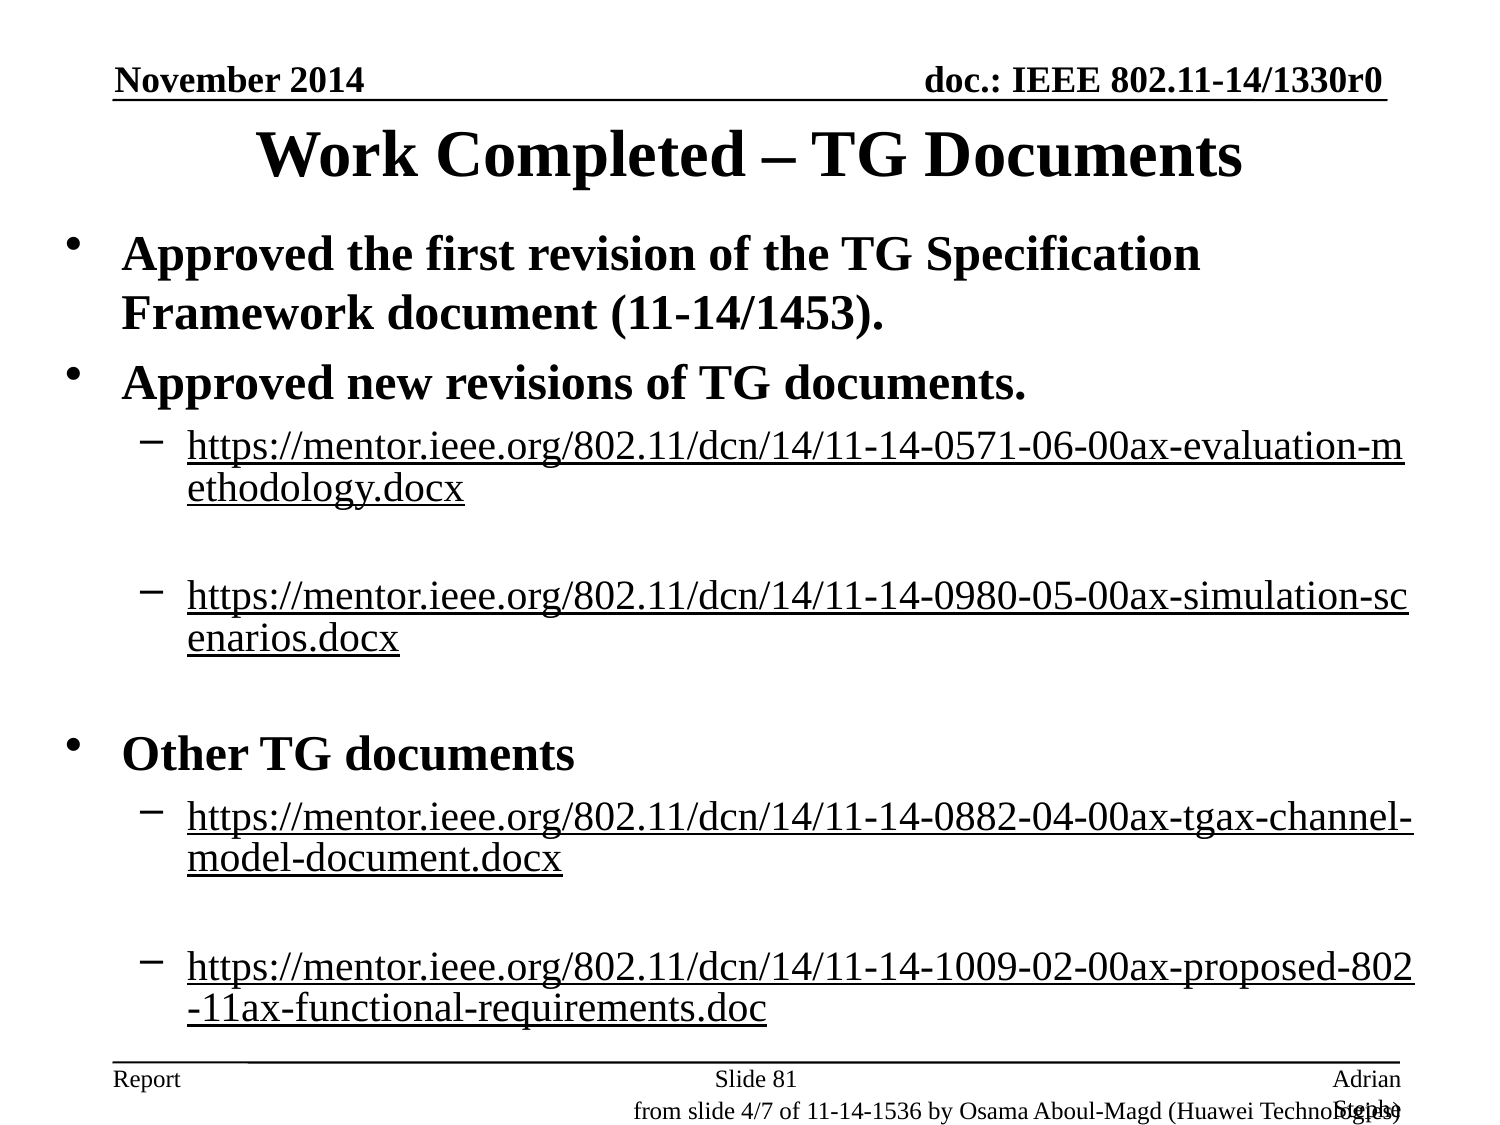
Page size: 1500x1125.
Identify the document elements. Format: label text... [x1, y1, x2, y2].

title Work Completed – TG Documents [112, 62, 1388, 212]
text_box from slide 4/7 of 11-14-1536 by Osama Aboul-Magd (Huawei Technologies) [343, 1087, 1417, 1125]
footer Adrian Stephens, Intel Corporation [1324, 1061, 1402, 1087]
slide_number Slide 81 [712, 1061, 800, 1087]
list Approved the first revision of the TG Specification Framework document (11-14/1453). Approved new revisions of TG documents. https://mentor.ieee.org/802.11/dcn/14/11-14-0571-06-00ax-evaluation-methodology.docx https://mentor.ieee.org/802.11/dcn/14/11-14-0980-05-00ax-simulation-scenarios.docx Other TG documents https://mentor.ieee.org/802.11/dcn/14/11-14-0882-04-00ax-tgax-channel-model-document.docx https://mentor.ieee.org/802.11/dcn/14/11-14-1009-02-00ax-proposed-802-11ax-functional-requirements.doc [50, 212, 1438, 888]
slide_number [114, 54, 374, 101]
